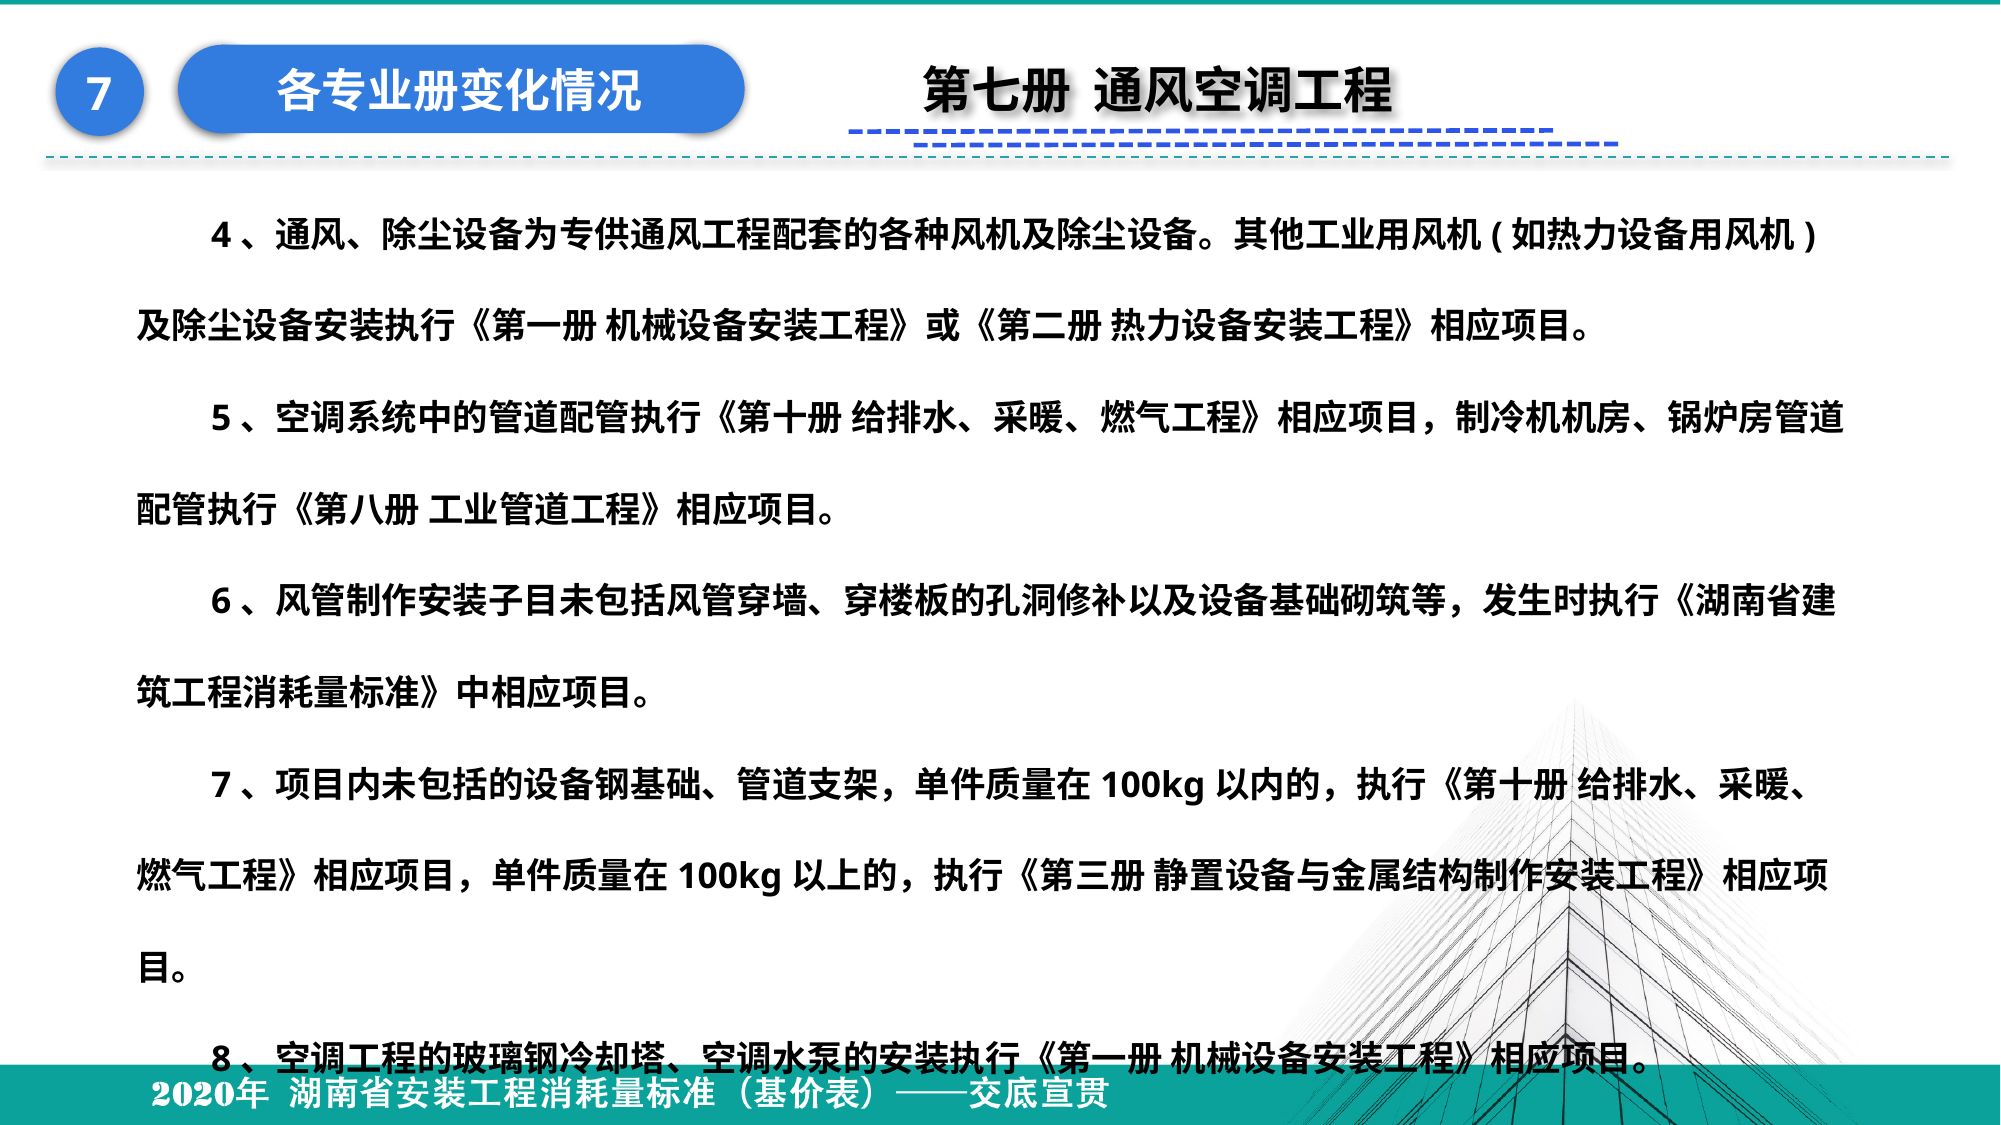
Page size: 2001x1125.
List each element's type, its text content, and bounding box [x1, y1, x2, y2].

picture [0, 0, 2001, 1125]
text_box 4、通风、除尘设备为专供通风工程配套的各种风机及除尘设备。其他工业用风机(如热力设备用风机)及除尘设备安装执行《第一册 机械设备安装工程》或《第二册 热力设备安装工程》相应项目。 5、空调系统中的管道配管执行《第十册 给排水、采暖、燃气工程》相应项目，制冷机机房、锅炉房管道配管执行《第八册 工业管道工程》相应项目。 6、风管制作安装子目未包括风管穿墙、穿楼板的孔洞修补以及设备基础砌筑等，发生时执行《湖南省建筑工程消耗量标准》中相应项目。 7、项目内未包括的设备钢基础、管道支架，单件质量在100kg以内的，执行《第十册 给排水、采暖、燃气工程》相应项目，单件质量在100kg以上的，执行《第三册 静置设备与金属结构制作安装工程》相应项目。 8、空调工程的玻璃钢冷却塔、空调水泵的安装执行《第一册 机械设备安装工程》相应项目。 [121, 158, 1864, 1087]
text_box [45, 44, 1955, 158]
slide_number [1918, 0, 2000, 52]
